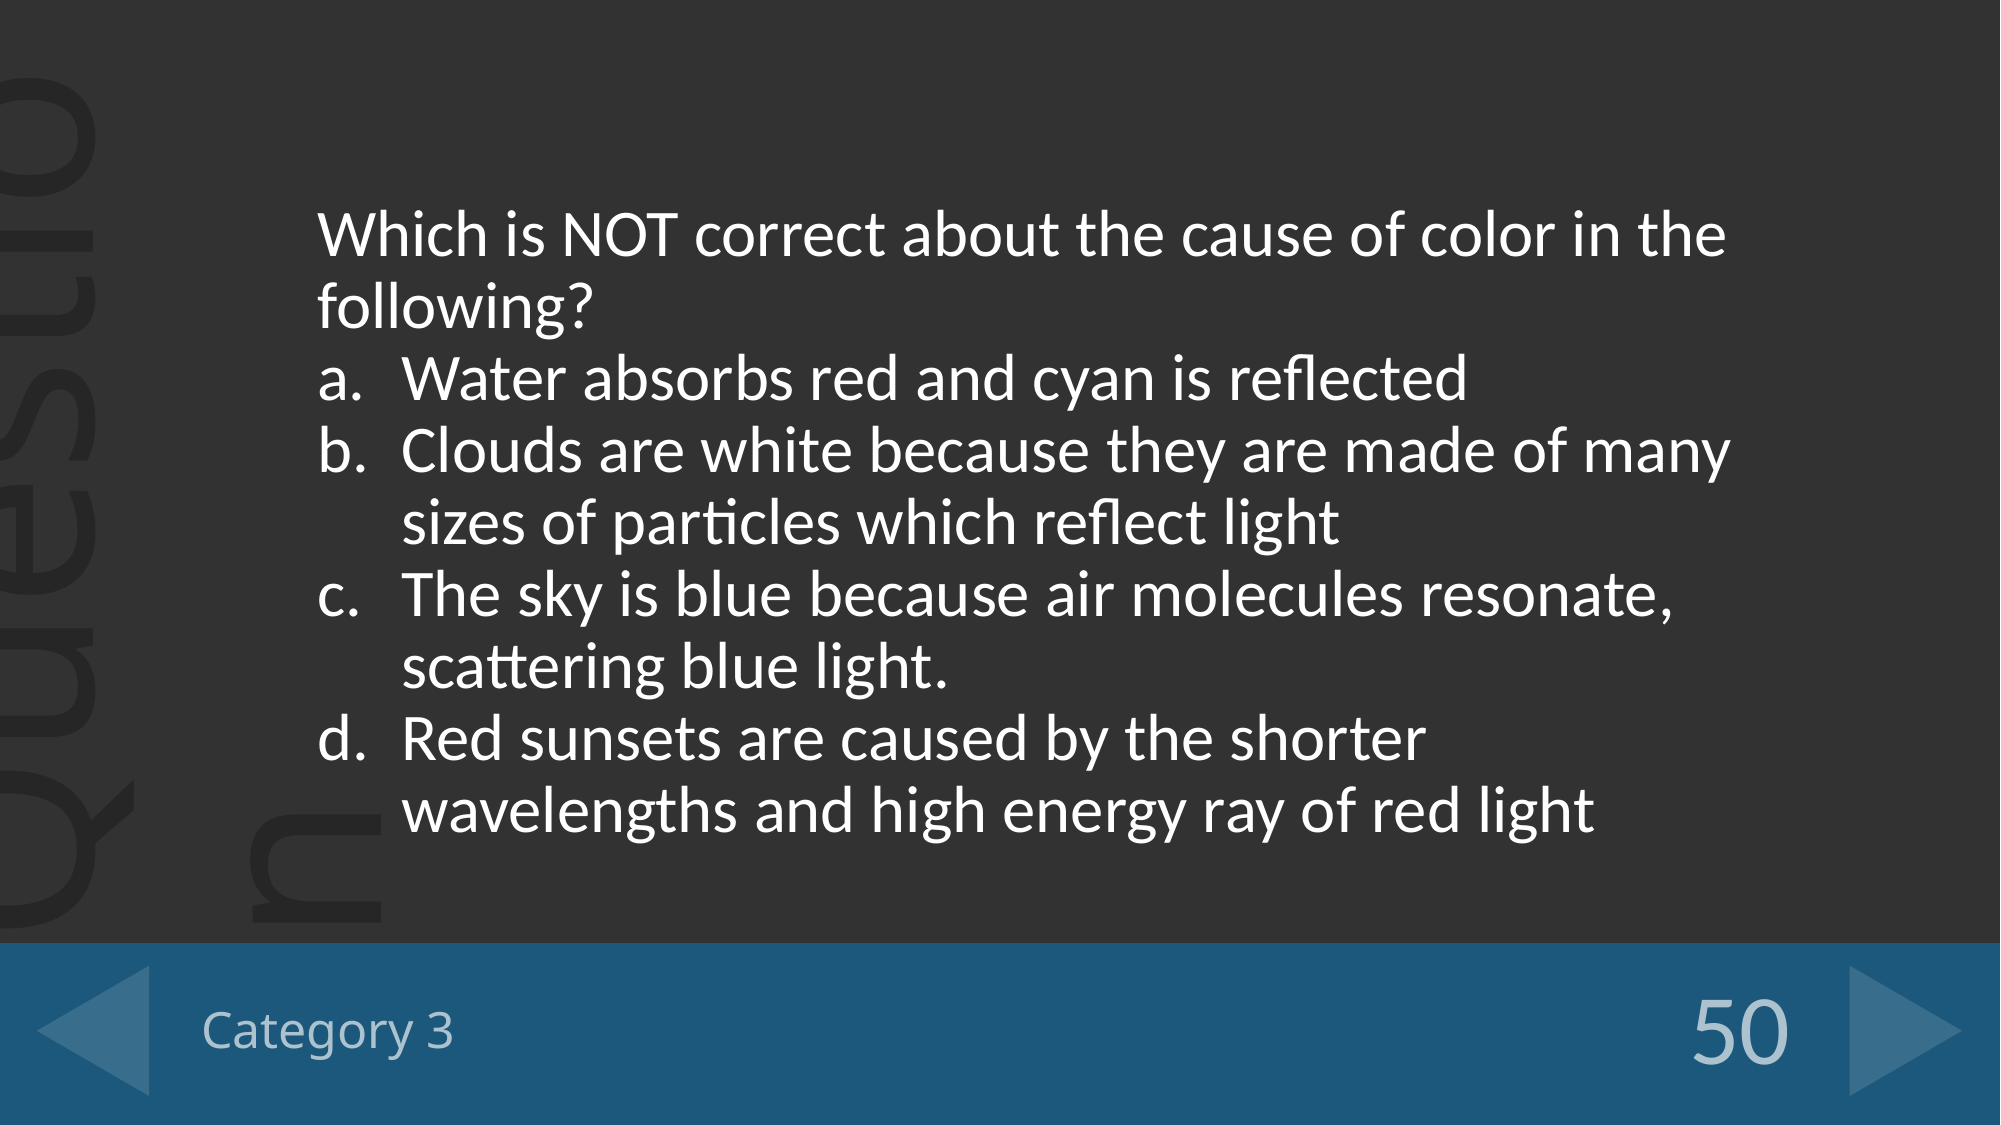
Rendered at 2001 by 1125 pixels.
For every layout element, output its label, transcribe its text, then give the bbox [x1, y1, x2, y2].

list Which is NOT correct about the cause of color in the following? Water absorbs red and cyan is reflected Clouds are white because they are made of many sizes of particles which reflect light The sky is blue because air molecules resonate, scattering blue light. Red sunsets are caused by the shorter wavelengths and high energy ray of red light [302, 115, 1760, 931]
list 50 [1494, 967, 1806, 1097]
title Category 3 [185, 967, 1494, 1097]
